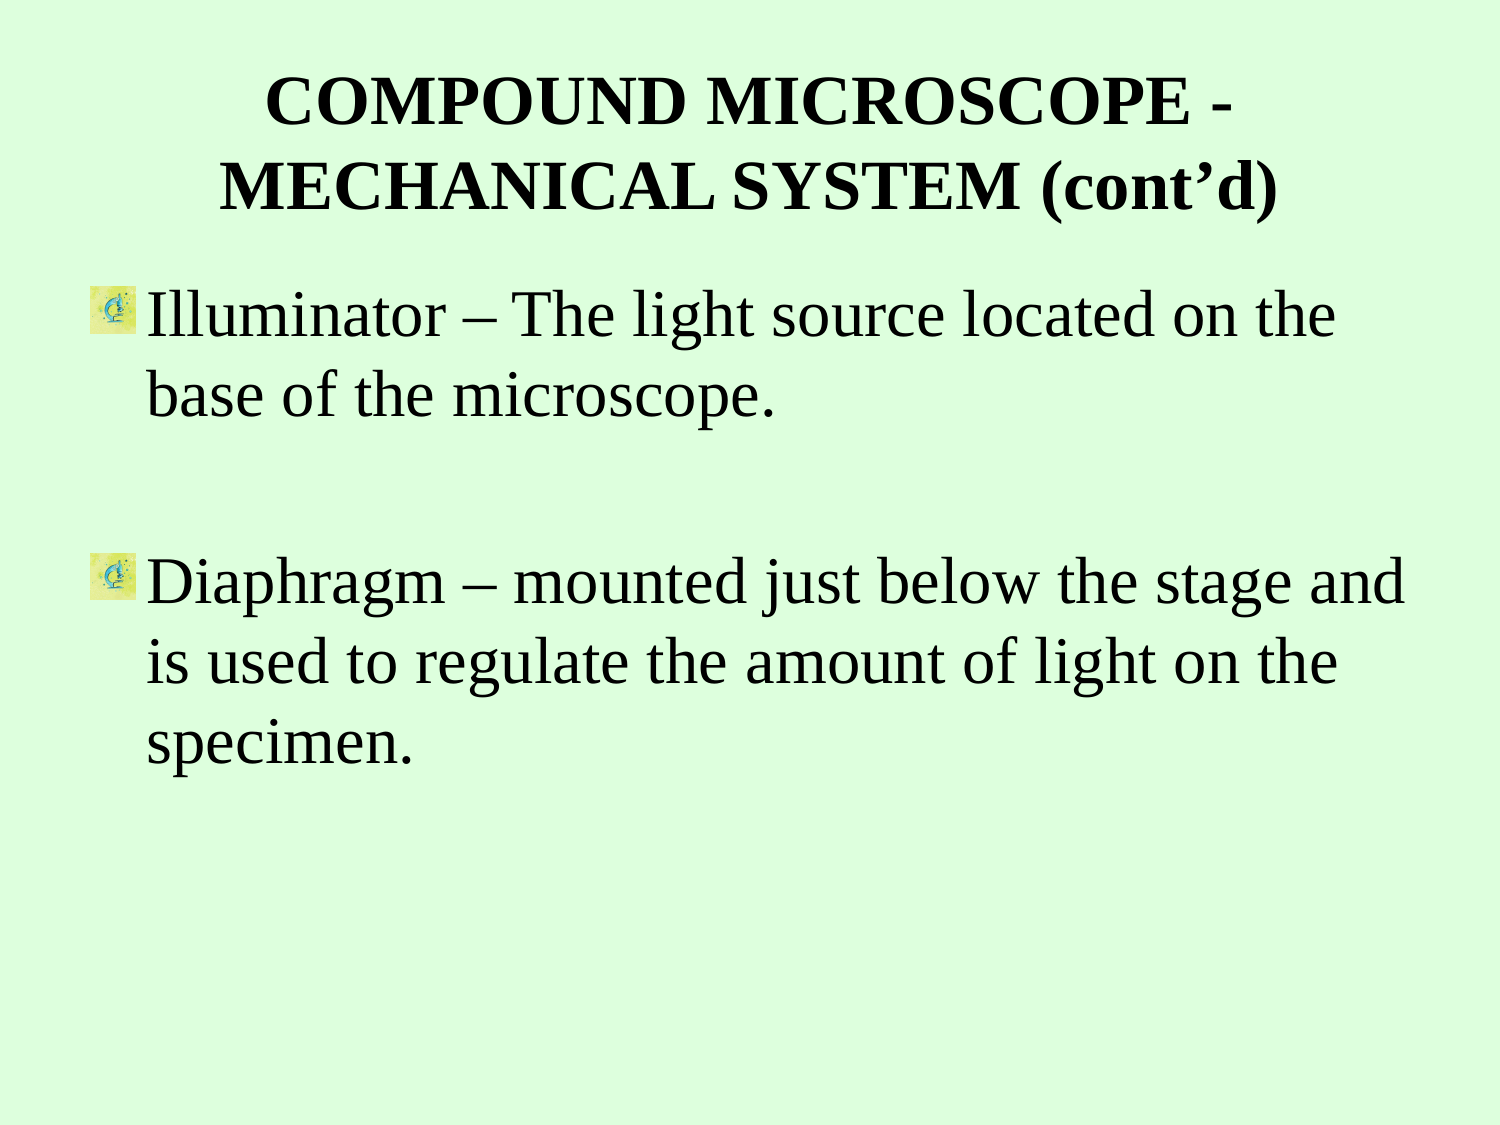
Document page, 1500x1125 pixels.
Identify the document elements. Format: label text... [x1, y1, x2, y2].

title COMPOUND MICROSCOPE - MECHANICAL SYSTEM (cont’d) [75, 45, 1425, 233]
picture [90, 286, 136, 334]
picture [90, 553, 136, 600]
list Illuminator – The light source located on the base of the microscope. Diaphragm – mounted just below the stage and is used to regulate the amount of light on the specimen. [75, 262, 1425, 1005]
